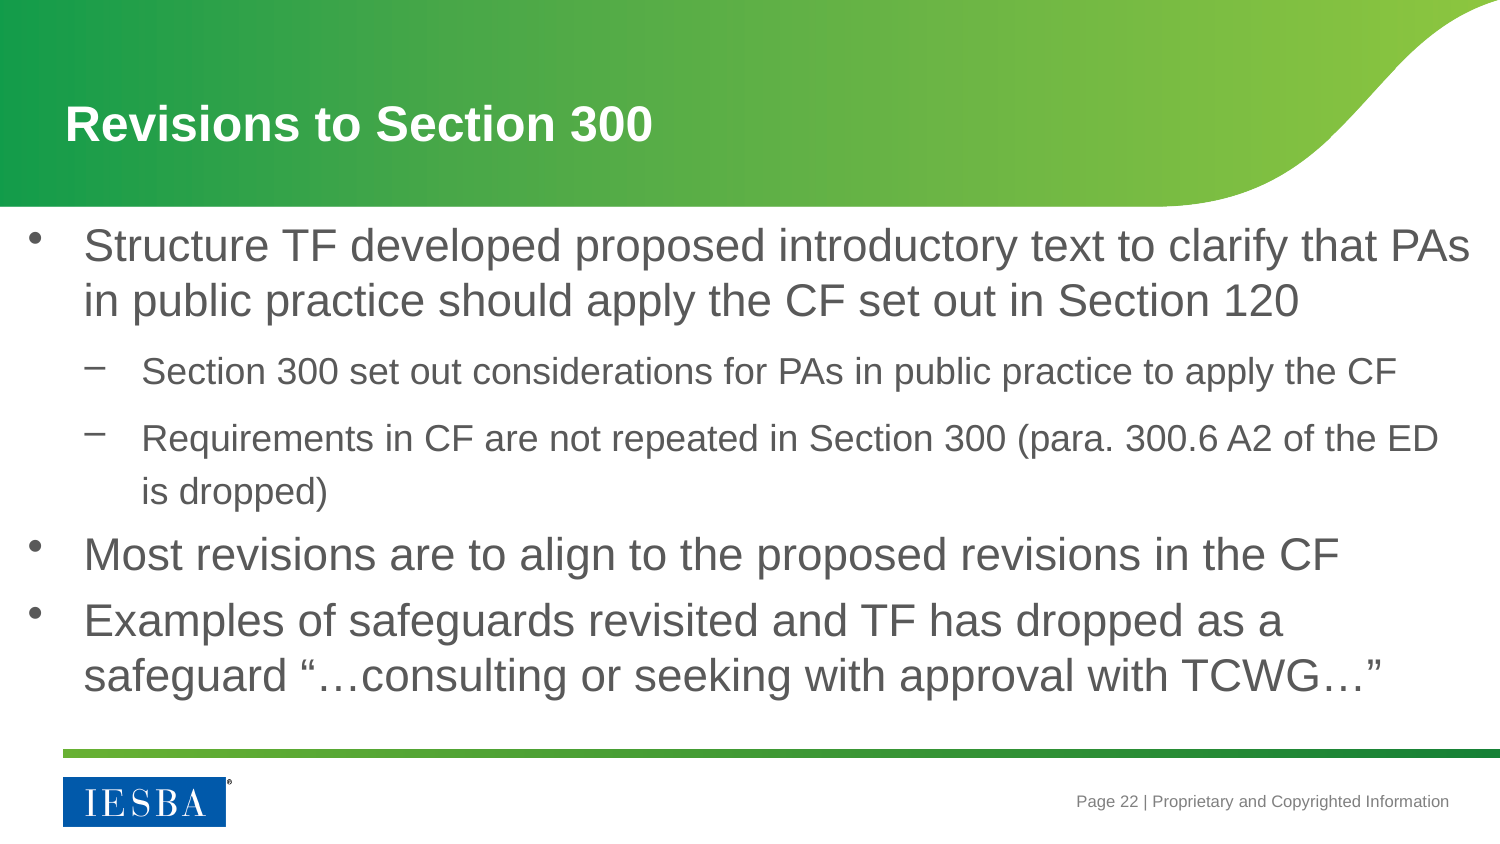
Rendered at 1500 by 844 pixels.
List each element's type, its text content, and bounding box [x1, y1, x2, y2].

picture [63, 777, 232, 827]
text_box Revisions to Section 300 [49, 84, 1263, 160]
picture [0, 0, 1500, 207]
text_box Structure TF developed proposed introductory text to clarify that PAs in public practice should apply the CF set out in Section 120 Section 300 set out considerations for PAs in public practice to apply the CF Requirements in CF are not repeated in Section 300 (para. 300.6 A2 of the ED is dropped) Most revisions are to align to the proposed revisions in the CF Examples of safeguards revisited and TF has dropped as a safeguard “…consulting or seeking with approval with TCWG…” [12, 209, 1488, 735]
